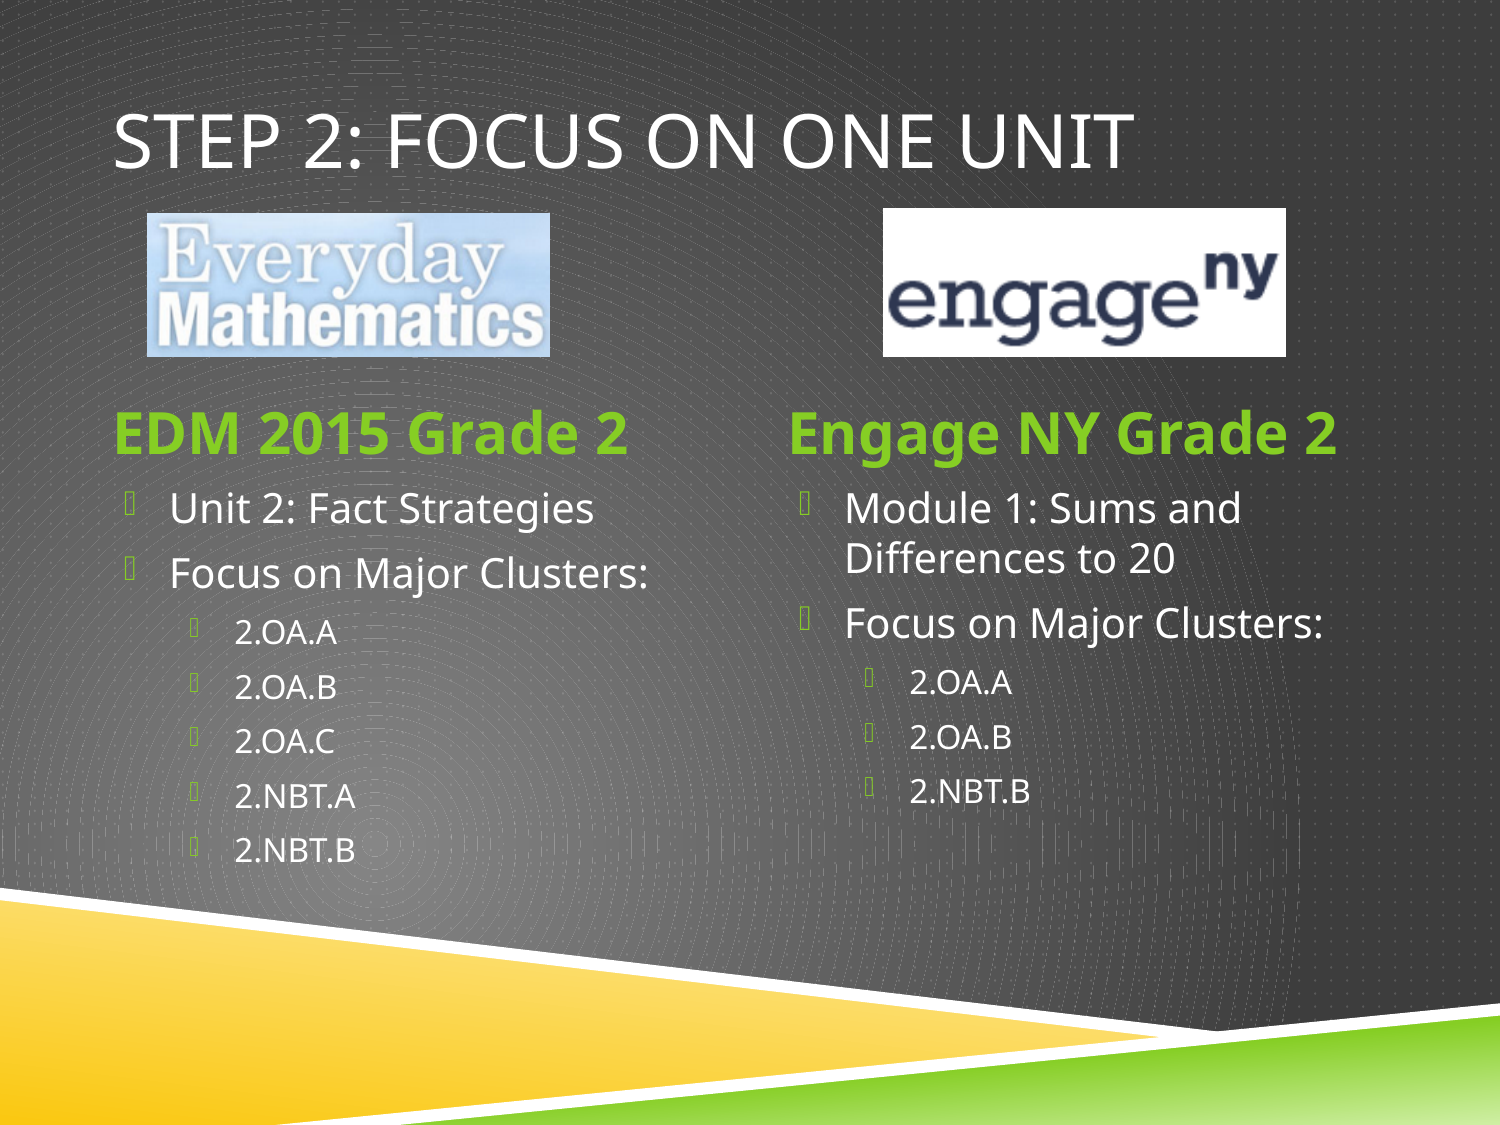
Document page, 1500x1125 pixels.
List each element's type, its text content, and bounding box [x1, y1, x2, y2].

list Unit 2: Fact Strategies Focus on Major Clusters: 2.OA.A 2.OA.B 2.OA.C 2.NBT.A 2.NBT.B [112, 474, 713, 919]
title Step 2: Focus on One Unit [112, 45, 1388, 233]
picture [147, 213, 551, 357]
picture [882, 208, 1286, 358]
list EDM 2015 Grade 2 [112, 368, 713, 474]
list Module 1: Sums and Differences to 20 Focus on Major Clusters: 2.OA.A 2.OA.B 2.NBT.B [787, 474, 1388, 902]
list Engage NY Grade 2 [787, 368, 1388, 474]
